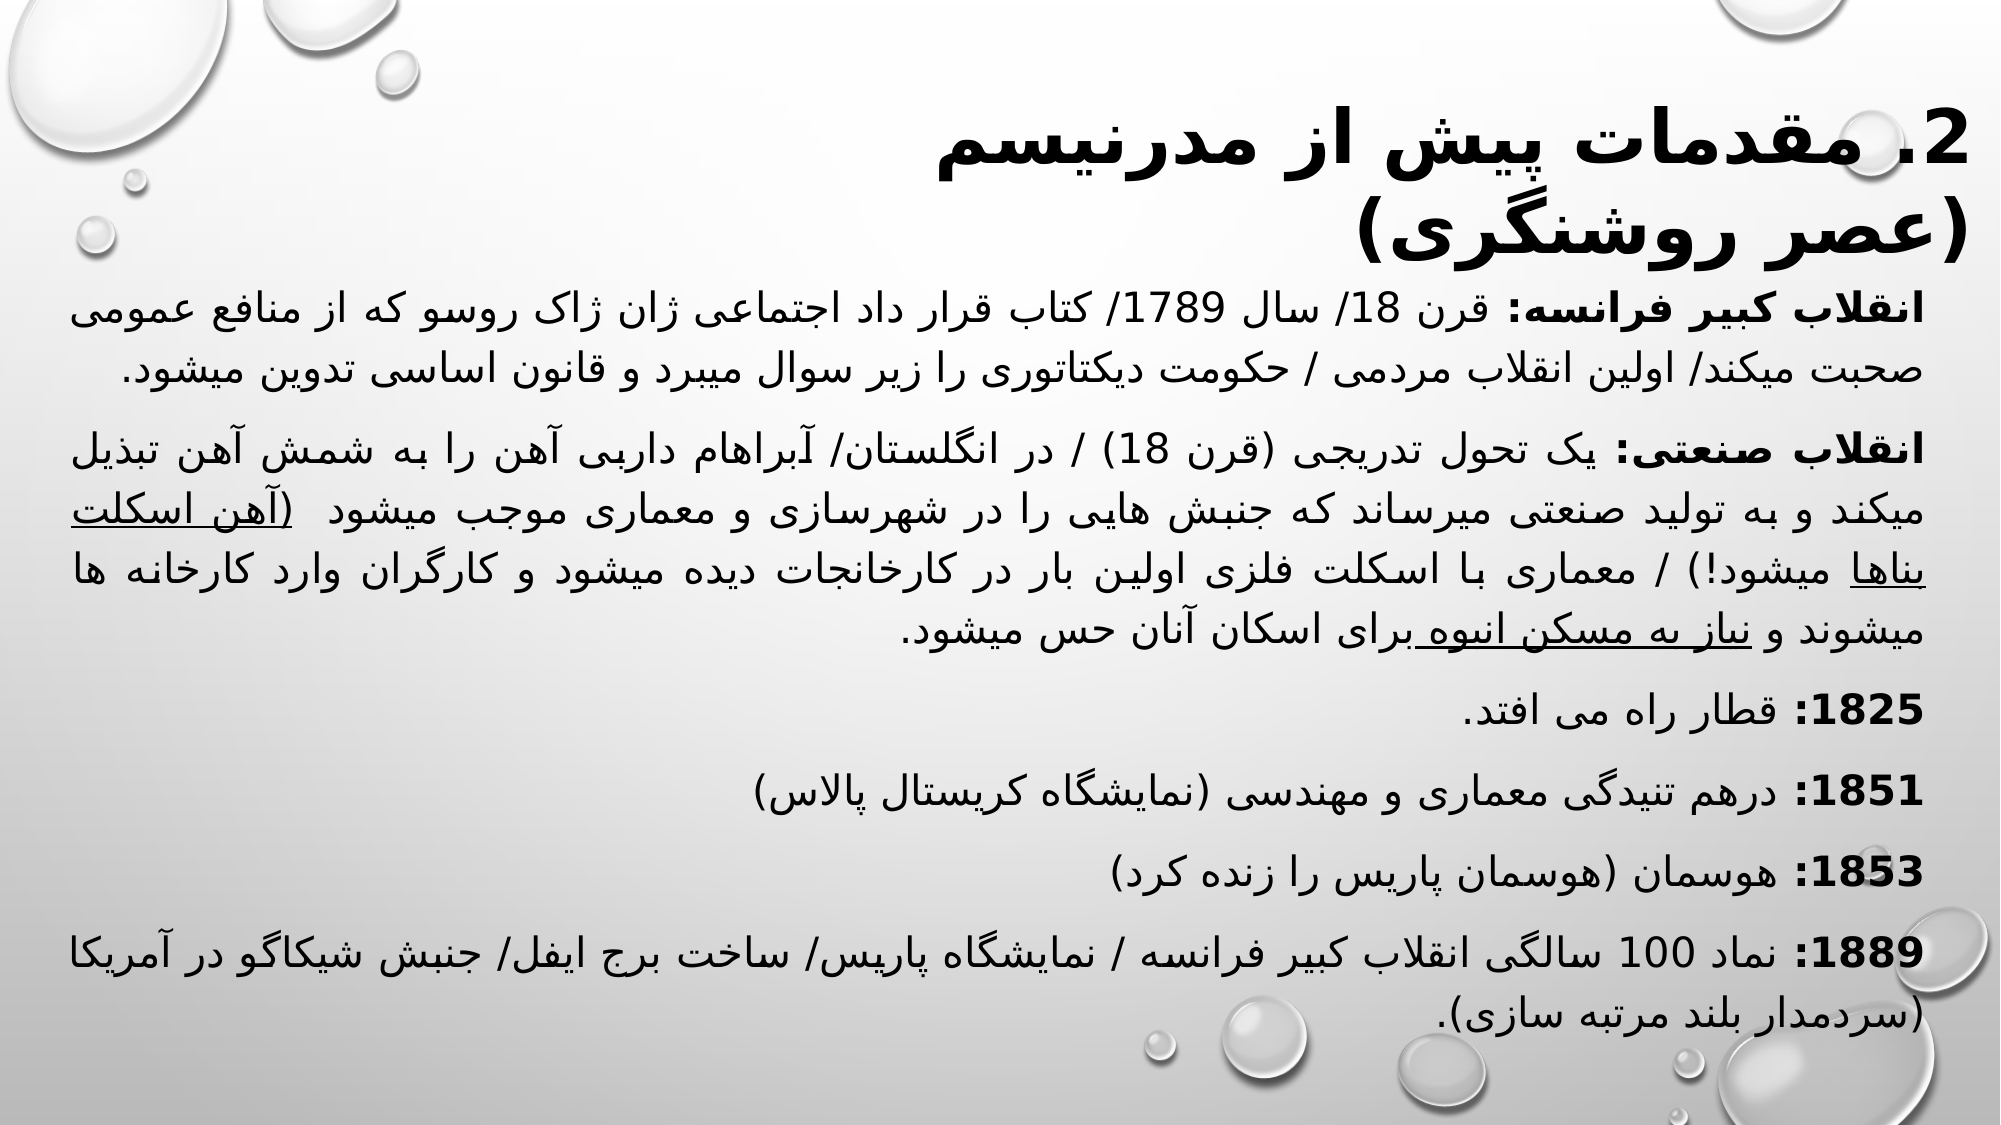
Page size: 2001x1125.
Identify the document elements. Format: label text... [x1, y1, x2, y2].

list انقلاب کبیر فرانسه: قرن 18/ سال 1789/ کتاب قرار داد اجتماعی ژان ژاک روسو که از منافع عمومی صحبت میکند/ اولین انقلاب مردمی / حکومت دیکتاتوری را زیر سوال میبرد و قانون اساسی تدوین میشود. انقلاب صنعتی: یک تحول تدریجی (قرن 18) / در انگلستان/ آبراهام داربی آهن را به شمش آهن تبذیل میکند و به تولید صنعتی میرساند که جنبش هایی را در شهرسازی و معماری موجب میشود (آهن اسکلت بناها میشود!) / معماری با اسکلت فلزی اولین بار در کارخانجات دیده میشود و کارگران وارد کارخانه ها میشوند و نیاز به مسکن انبوه برای اسکان آنان حس میشود. 1825: قطار راه می افتد. 1851: درهم تنیدگی معماری و مهندسی (نمایشگاه کریستال پالاس) 1853: هوسمان (هوسمان پاریس را زنده کرد) 1889: نماد 100 سالگی انقلاب کبیر فرانسه / نمایشگاه پاریس/ ساخت برج ایفل/ جنبش شیکاگو در آمریکا (سردمدار بلند مرتبه سازی). [53, 263, 1941, 1064]
picture [0, 0, 2000, 1125]
text_box 2. مقدمات پیش از مدرنیسم (عصر روشنگری) [754, 80, 1989, 366]
